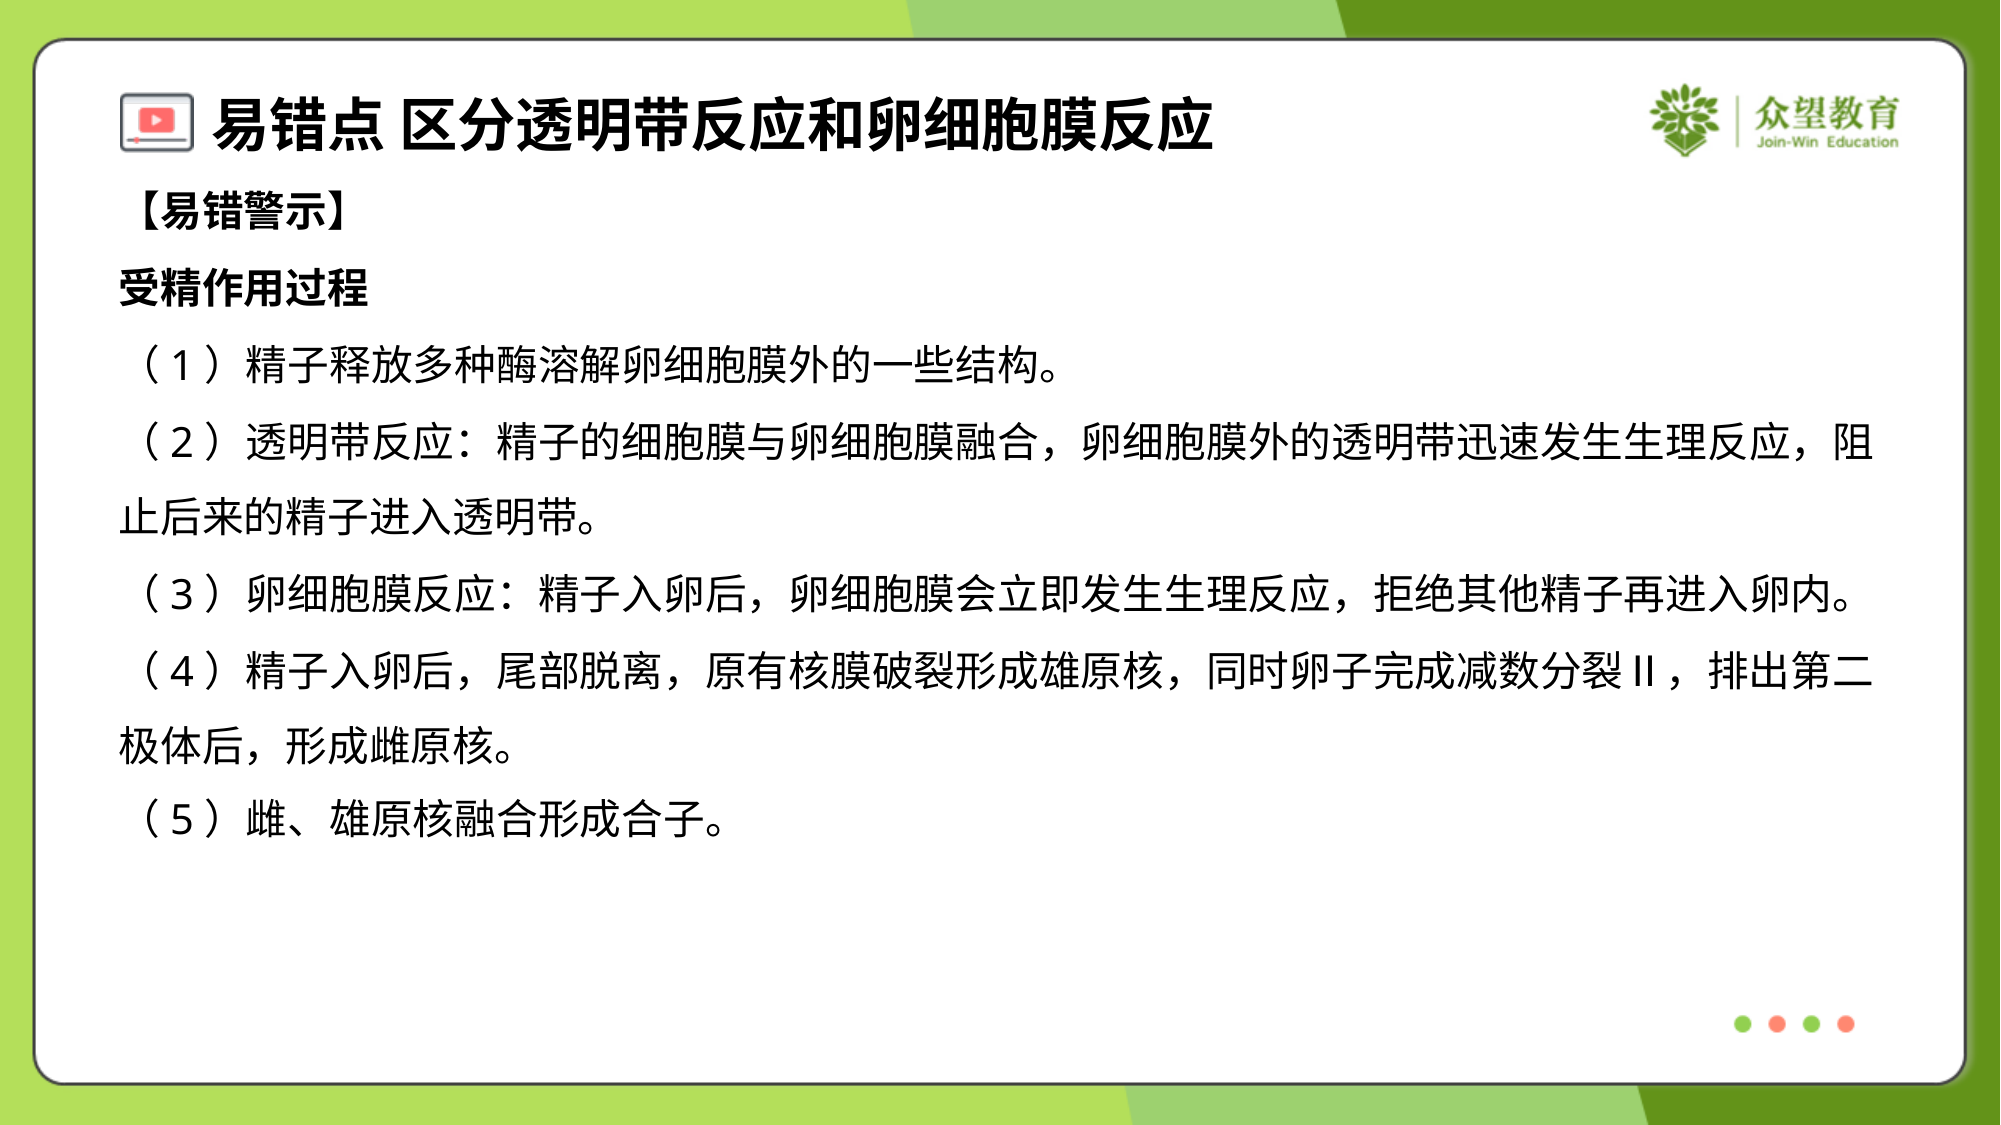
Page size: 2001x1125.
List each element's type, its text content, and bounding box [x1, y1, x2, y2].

text_box 【易错警示】 受精作用过程 （1）精子释放多种酶溶解卵细胞膜外的一些结构。 （2）透明带反应：精子的细胞膜与卵细胞膜融合，卵细胞膜外的透明带迅速发生生理反应，阻 止后来的精子进入透明带。 （3）卵细胞膜反应：精子入卵后，卵细胞膜会立即发生生理反应，拒绝其他精子再进入卵内。 （4）精子入卵后，尾部脱离，原有核膜破裂形成雄原核，同时卵子完成减数分裂Ⅱ，排出第二 极体后，形成雌原核。 （5）雌、雄原核融合形成合子。 [118, 159, 1883, 836]
picture [0, 0, 2000, 1125]
